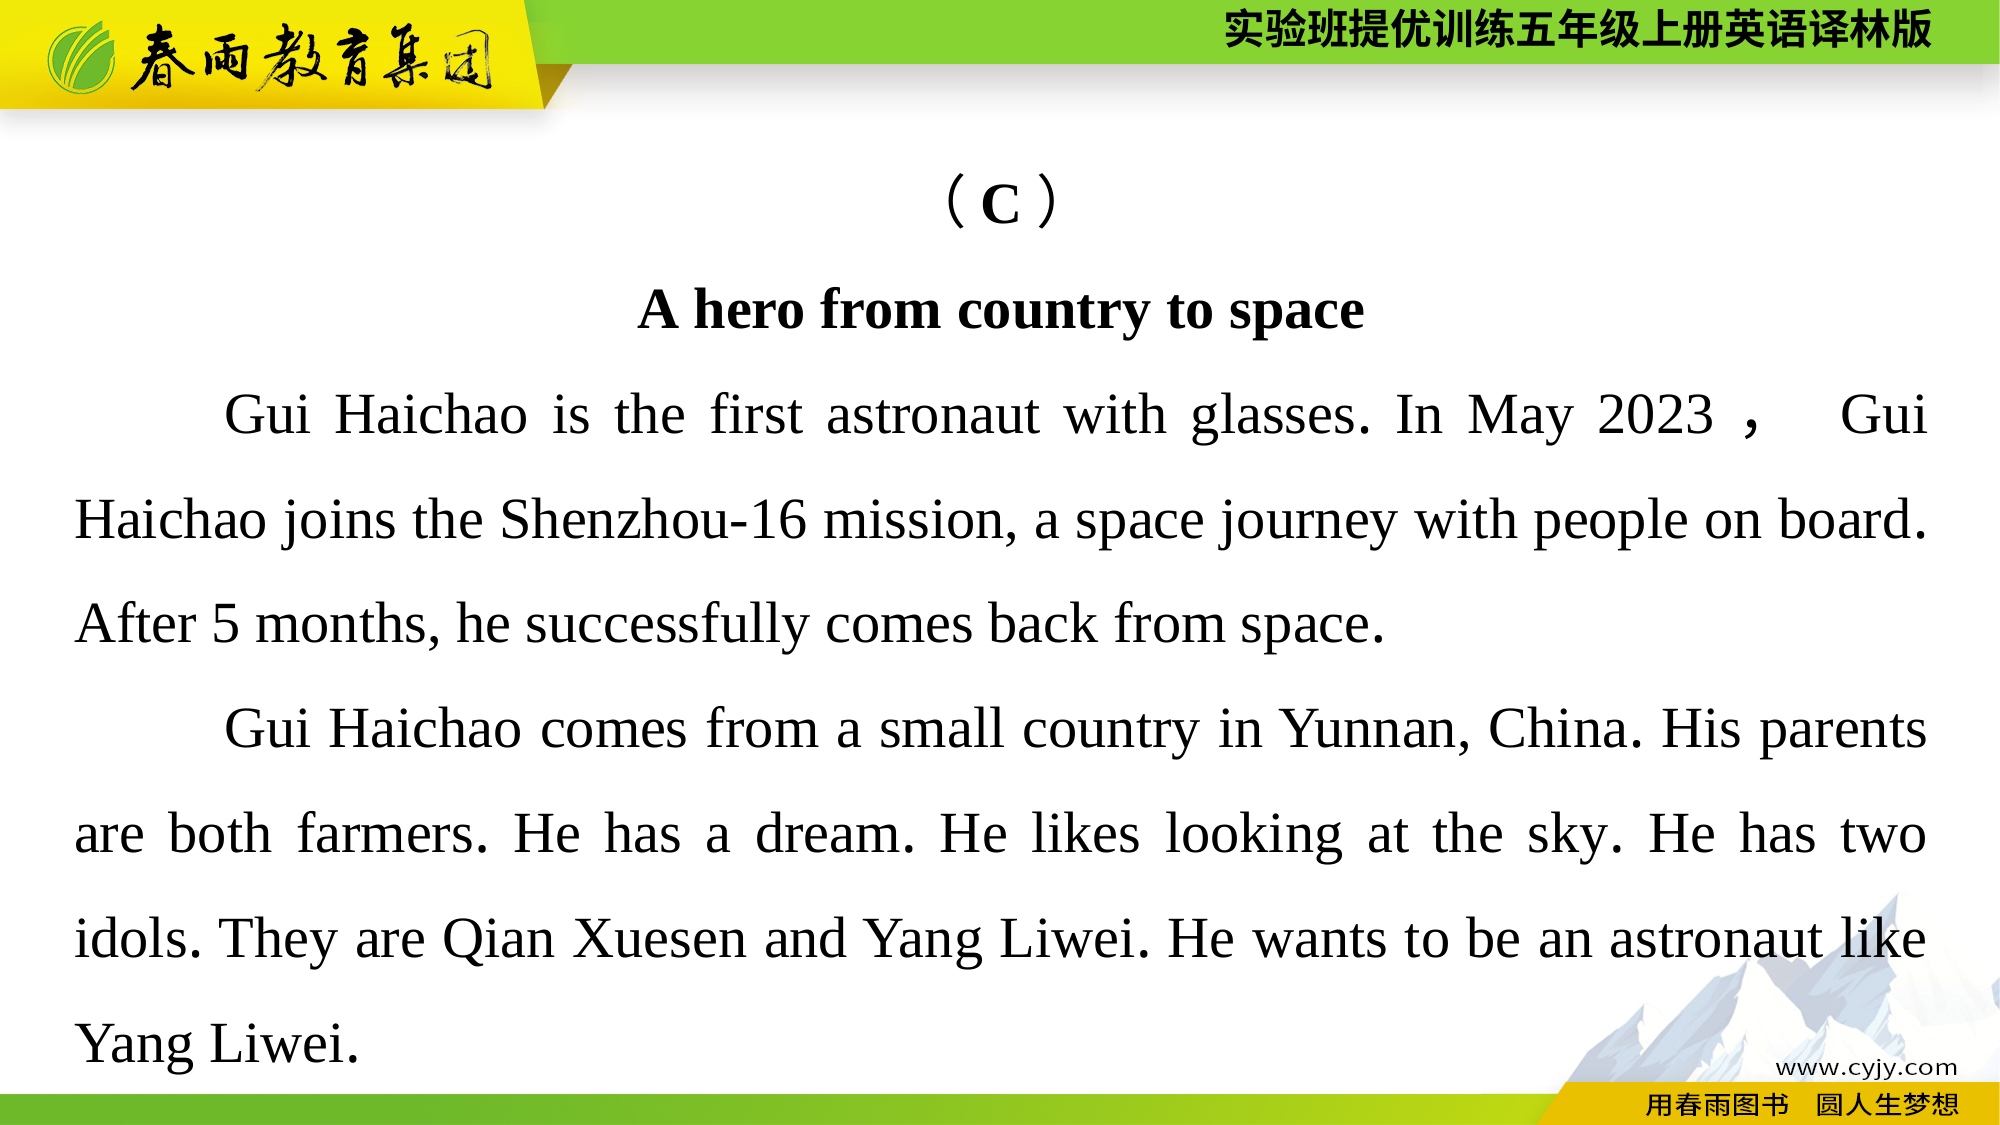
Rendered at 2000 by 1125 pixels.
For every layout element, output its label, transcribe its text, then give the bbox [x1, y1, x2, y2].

picture [0, 0, 2000, 1125]
list （C） A hero from country to space Gui Haichao is the first astronaut with glasses. In May 2023， Gui Haichao joins the Shenzhou-16 mission, a space journey with people on board. After 5 months, he successfully comes back from space. Gui Haichao comes from a small country in Yunnan, China. His parents are both farmers. He has a dream. He likes looking at the sky. He has two idols. They are Qian Xuesen and Yang Liwei. He wants to be an astronaut like Yang Liwei. [59, 122, 1944, 1092]
